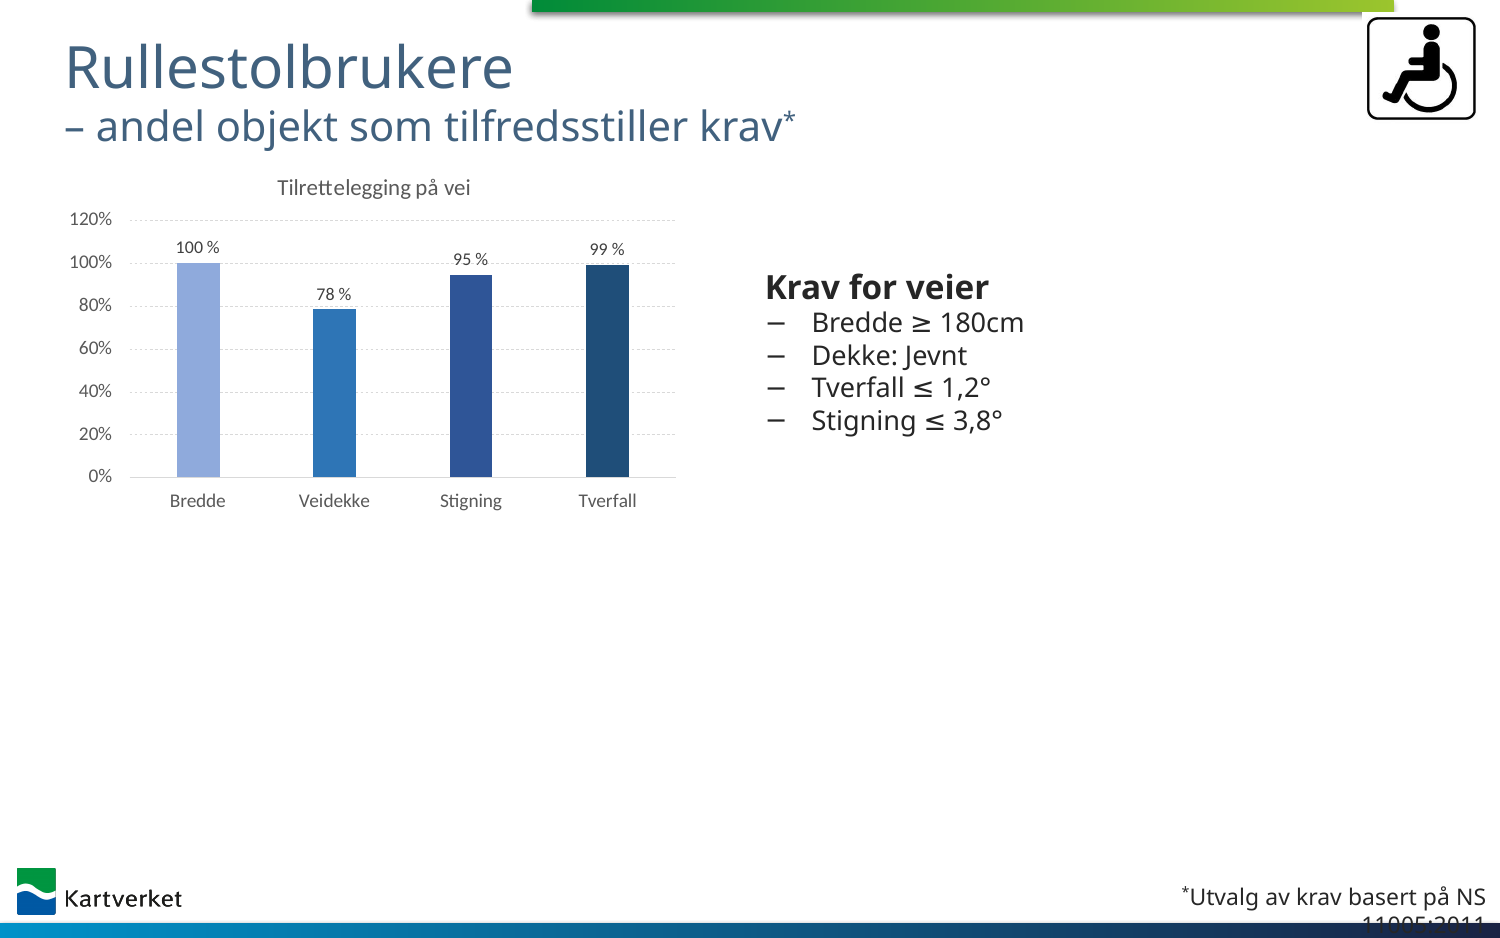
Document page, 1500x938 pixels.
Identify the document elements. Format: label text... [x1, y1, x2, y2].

picture [62, 166, 687, 519]
text_box Krav for veier Bredde ≥ 180cm Dekke: Jevnt Tverfall ≤ 1,2° Stigning ≤ 3,8° [750, 258, 1234, 444]
text_box Rullestolbrukere – andel objekt som tilfredsstiller krav* [49, 25, 1431, 158]
picture [1362, 12, 1481, 126]
text_box *Utvalg av krav basert på NS 11005:2011 [1068, 873, 1500, 938]
